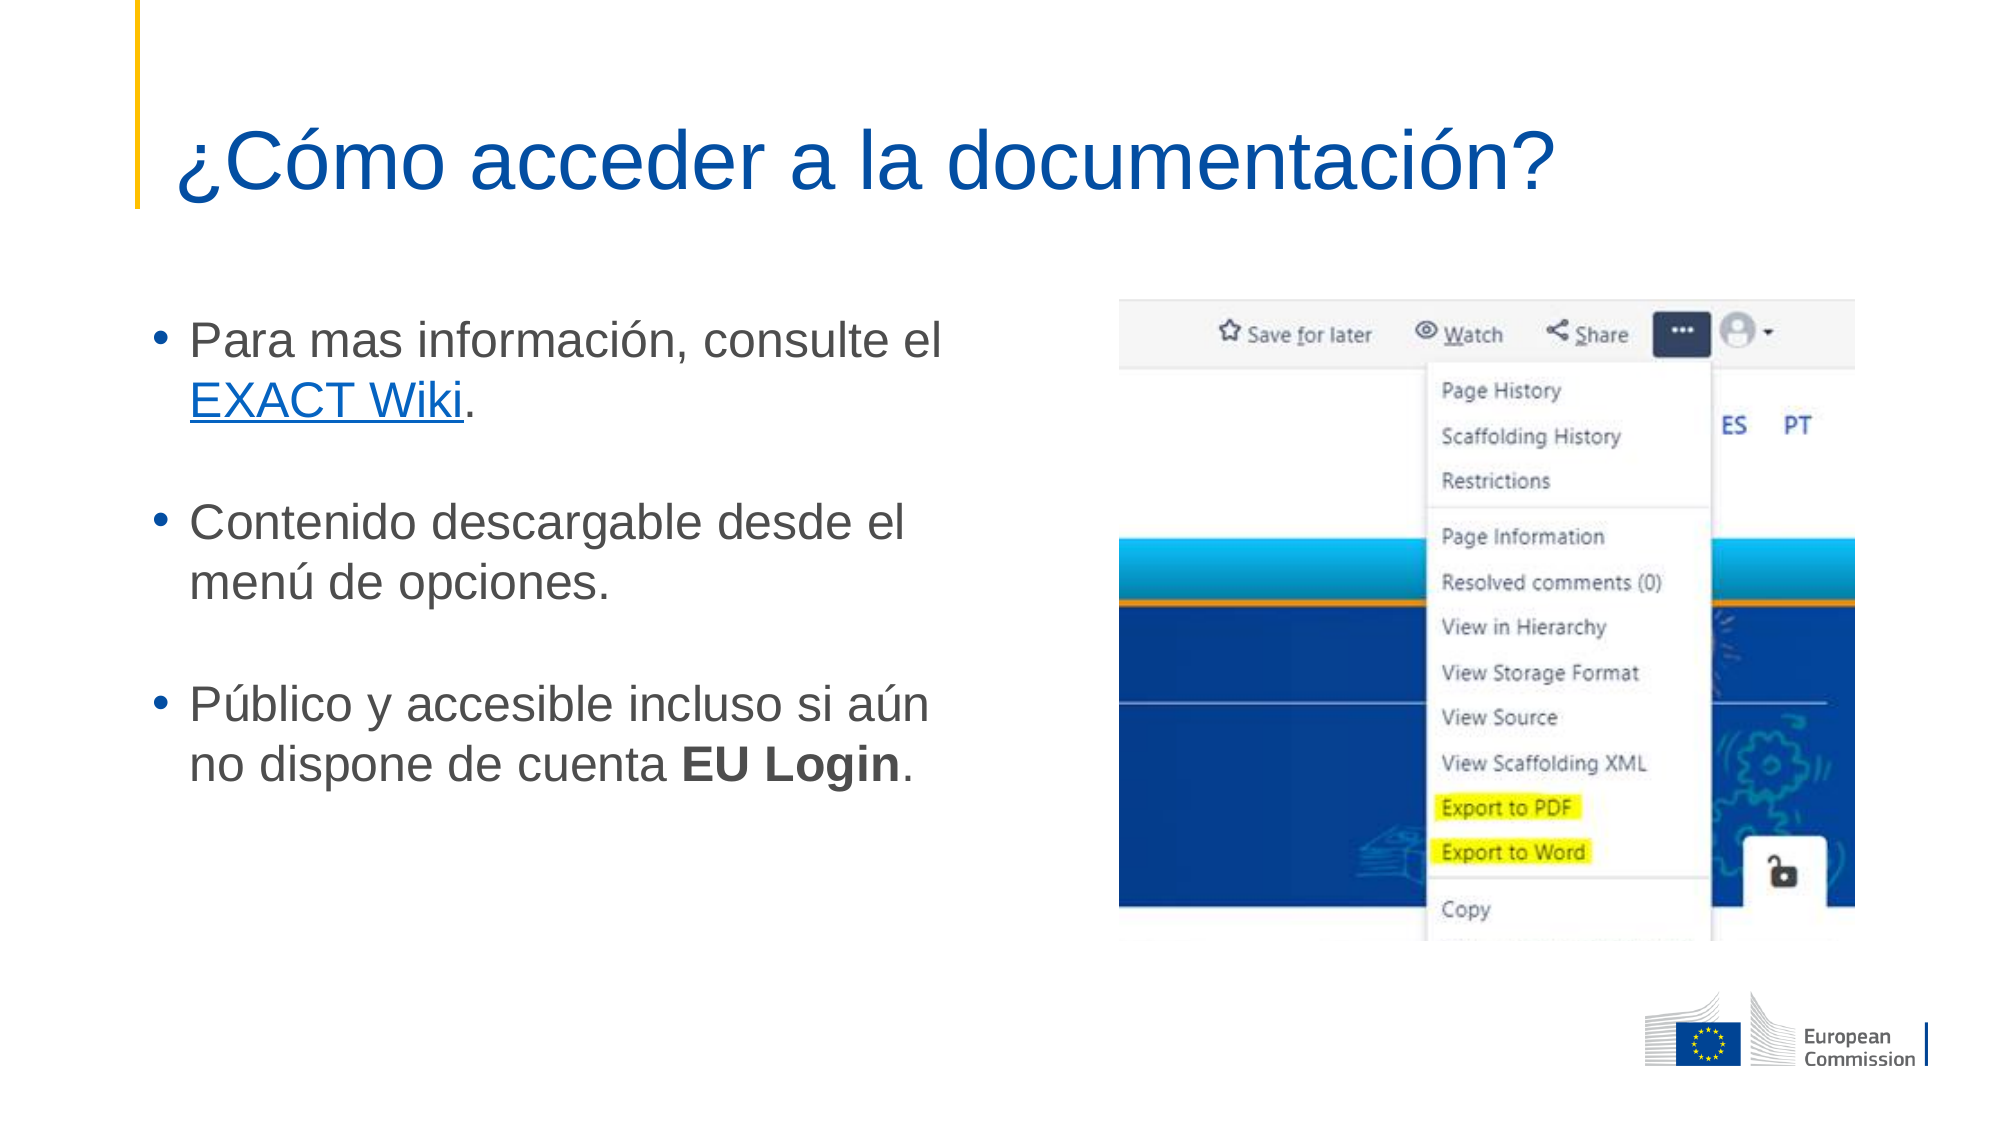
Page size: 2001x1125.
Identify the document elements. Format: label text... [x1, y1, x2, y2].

title ¿Cómo acceder a la documentación? [159, 79, 1885, 208]
list Para mas información, consulte el EXACT Wiki. Contenido descargable desde el menú de opciones. Público y accesible incluso si aún no dispone de cuenta EU Login. [137, 299, 1012, 941]
picture [1645, 991, 1928, 1066]
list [1119, 299, 1855, 941]
